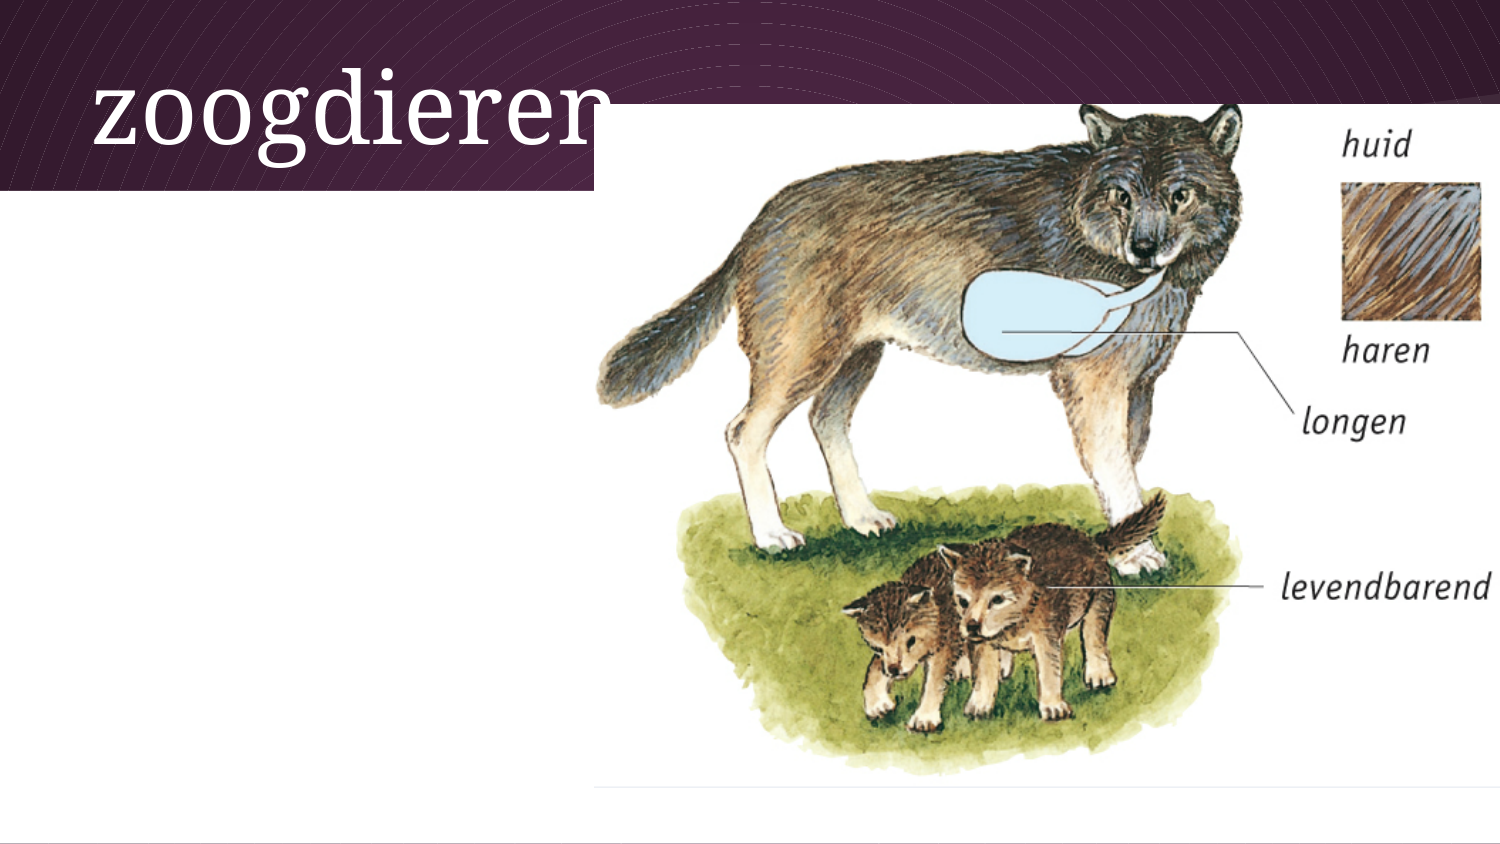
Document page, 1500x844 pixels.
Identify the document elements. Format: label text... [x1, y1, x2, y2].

title zoogdieren [75, 33, 1425, 175]
picture [593, 104, 1500, 788]
